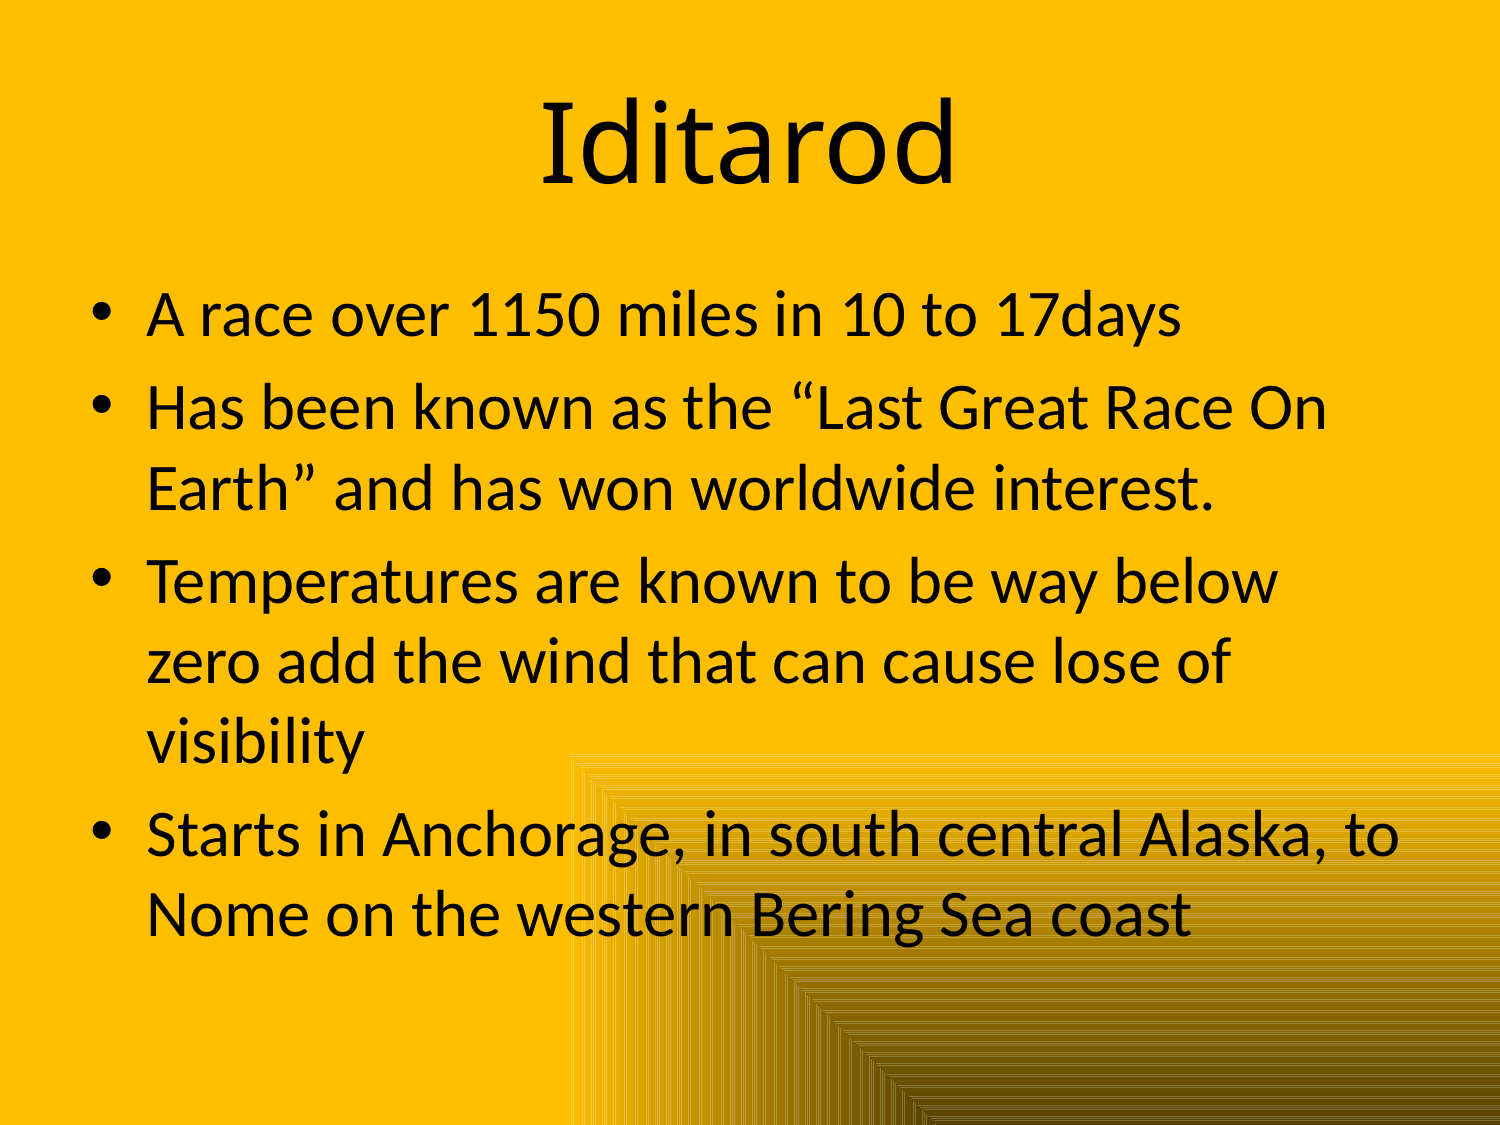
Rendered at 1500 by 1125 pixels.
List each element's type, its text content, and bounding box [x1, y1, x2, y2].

title Iditarod [75, 45, 1425, 233]
list A race over 1150 miles in 10 to 17days Has been known as the “Last Great Race On Earth” and has won worldwide interest. Temperatures are known to be way below zero add the wind that can cause lose of visibility Starts in Anchorage, in south central Alaska, to Nome on the western Bering Sea coast [75, 262, 1425, 1005]
